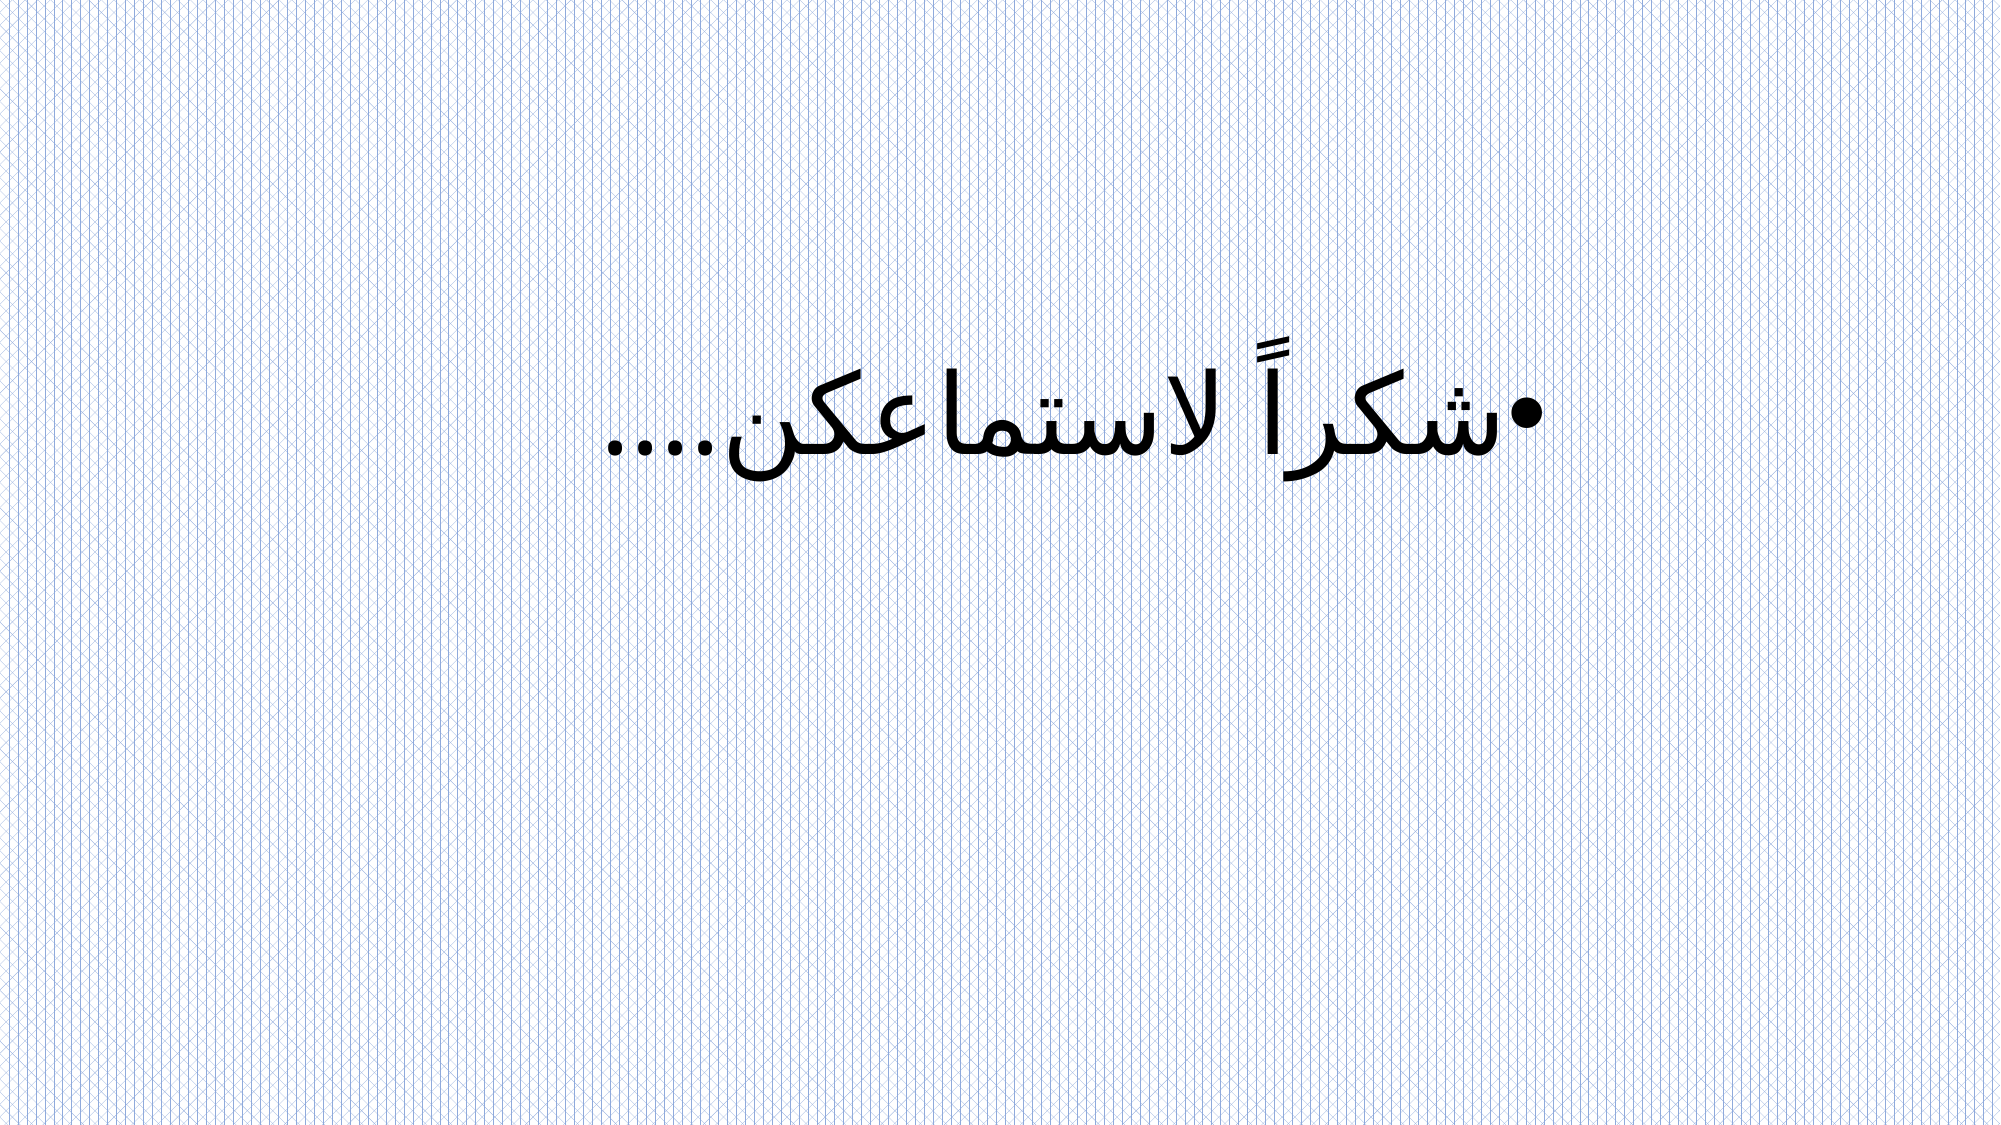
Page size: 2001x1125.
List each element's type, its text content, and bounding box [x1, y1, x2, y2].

list شكراً لاستماعكن.... [259, 350, 1888, 970]
